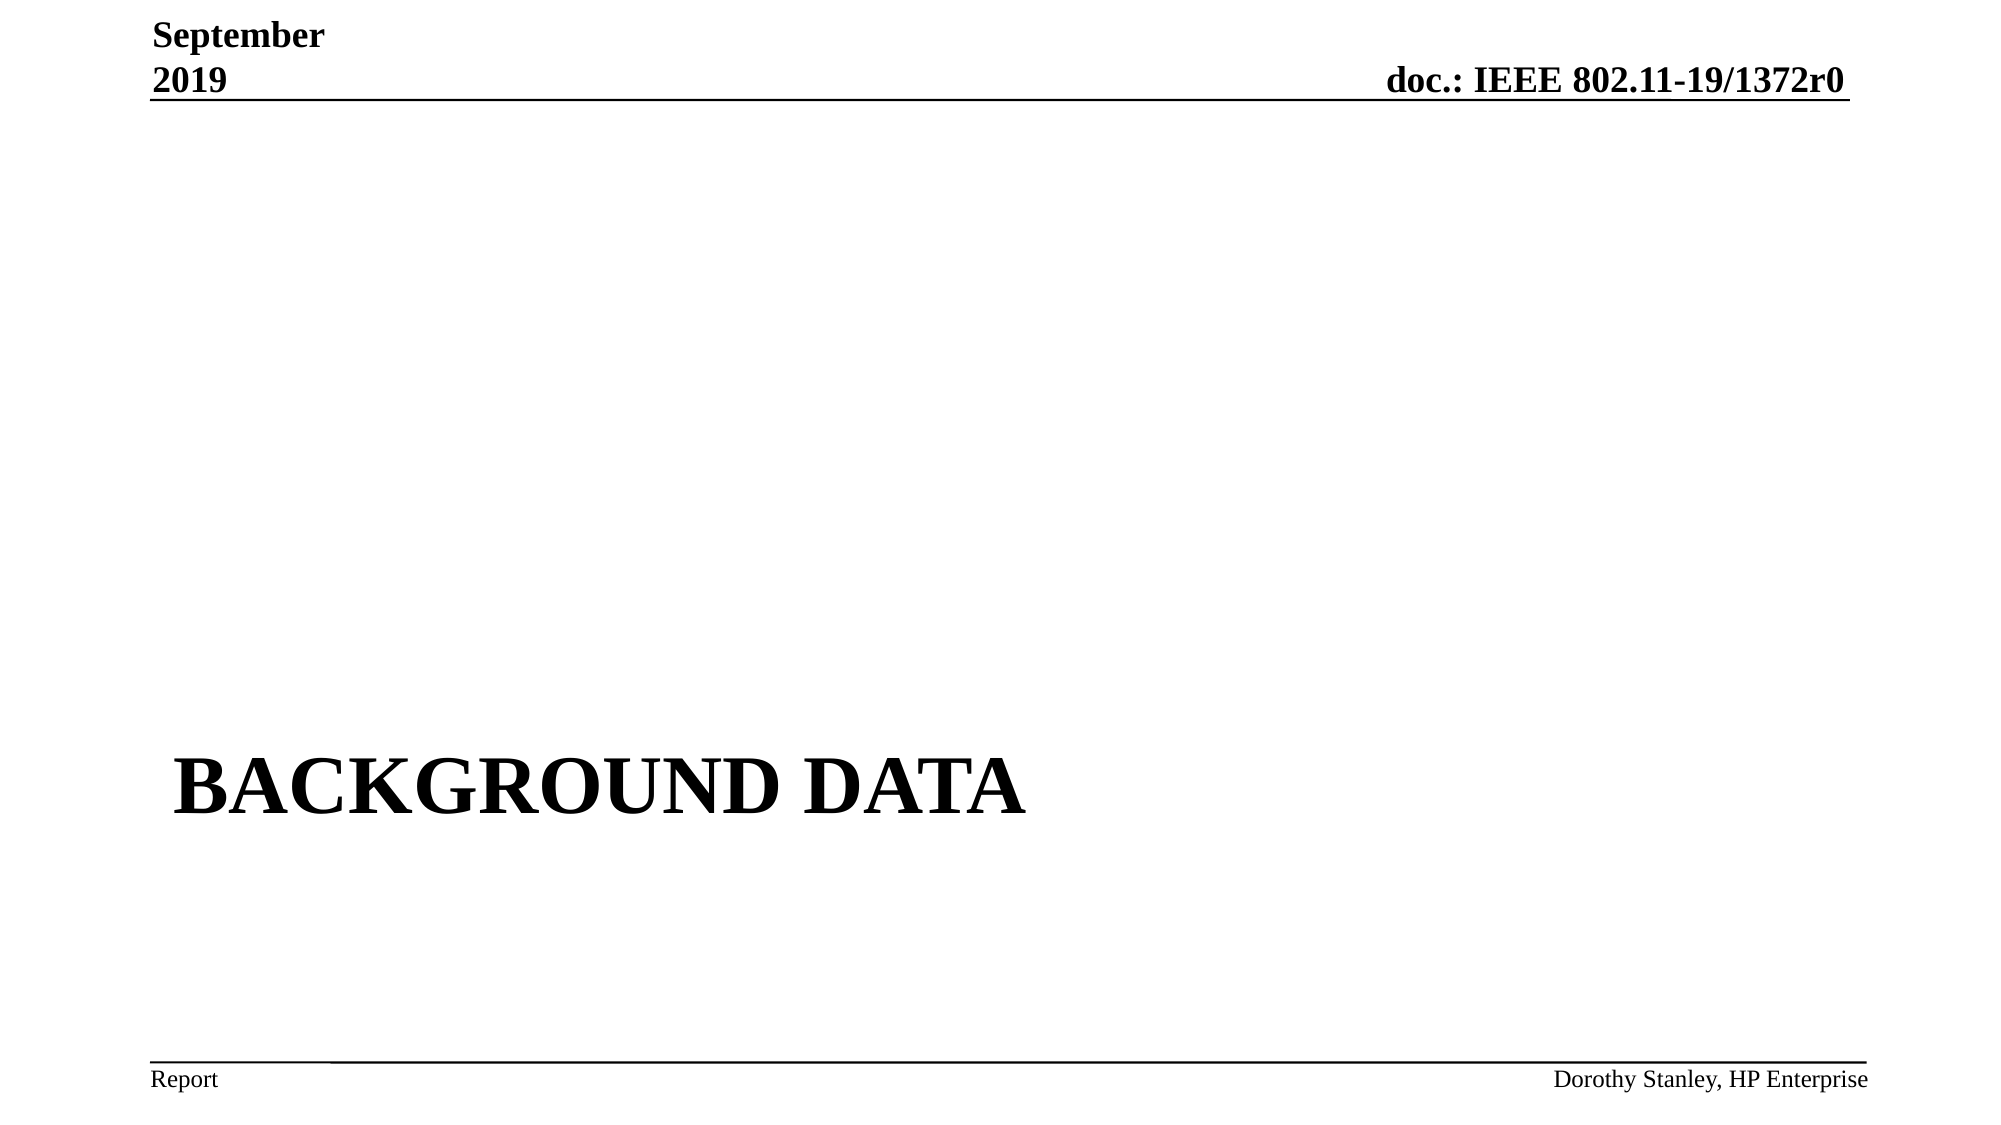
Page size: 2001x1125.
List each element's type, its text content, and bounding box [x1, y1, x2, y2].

footer Dorothy Stanley, HP Enterprise [1512, 1061, 1869, 1093]
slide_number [152, 54, 406, 101]
title background data [157, 722, 1858, 947]
